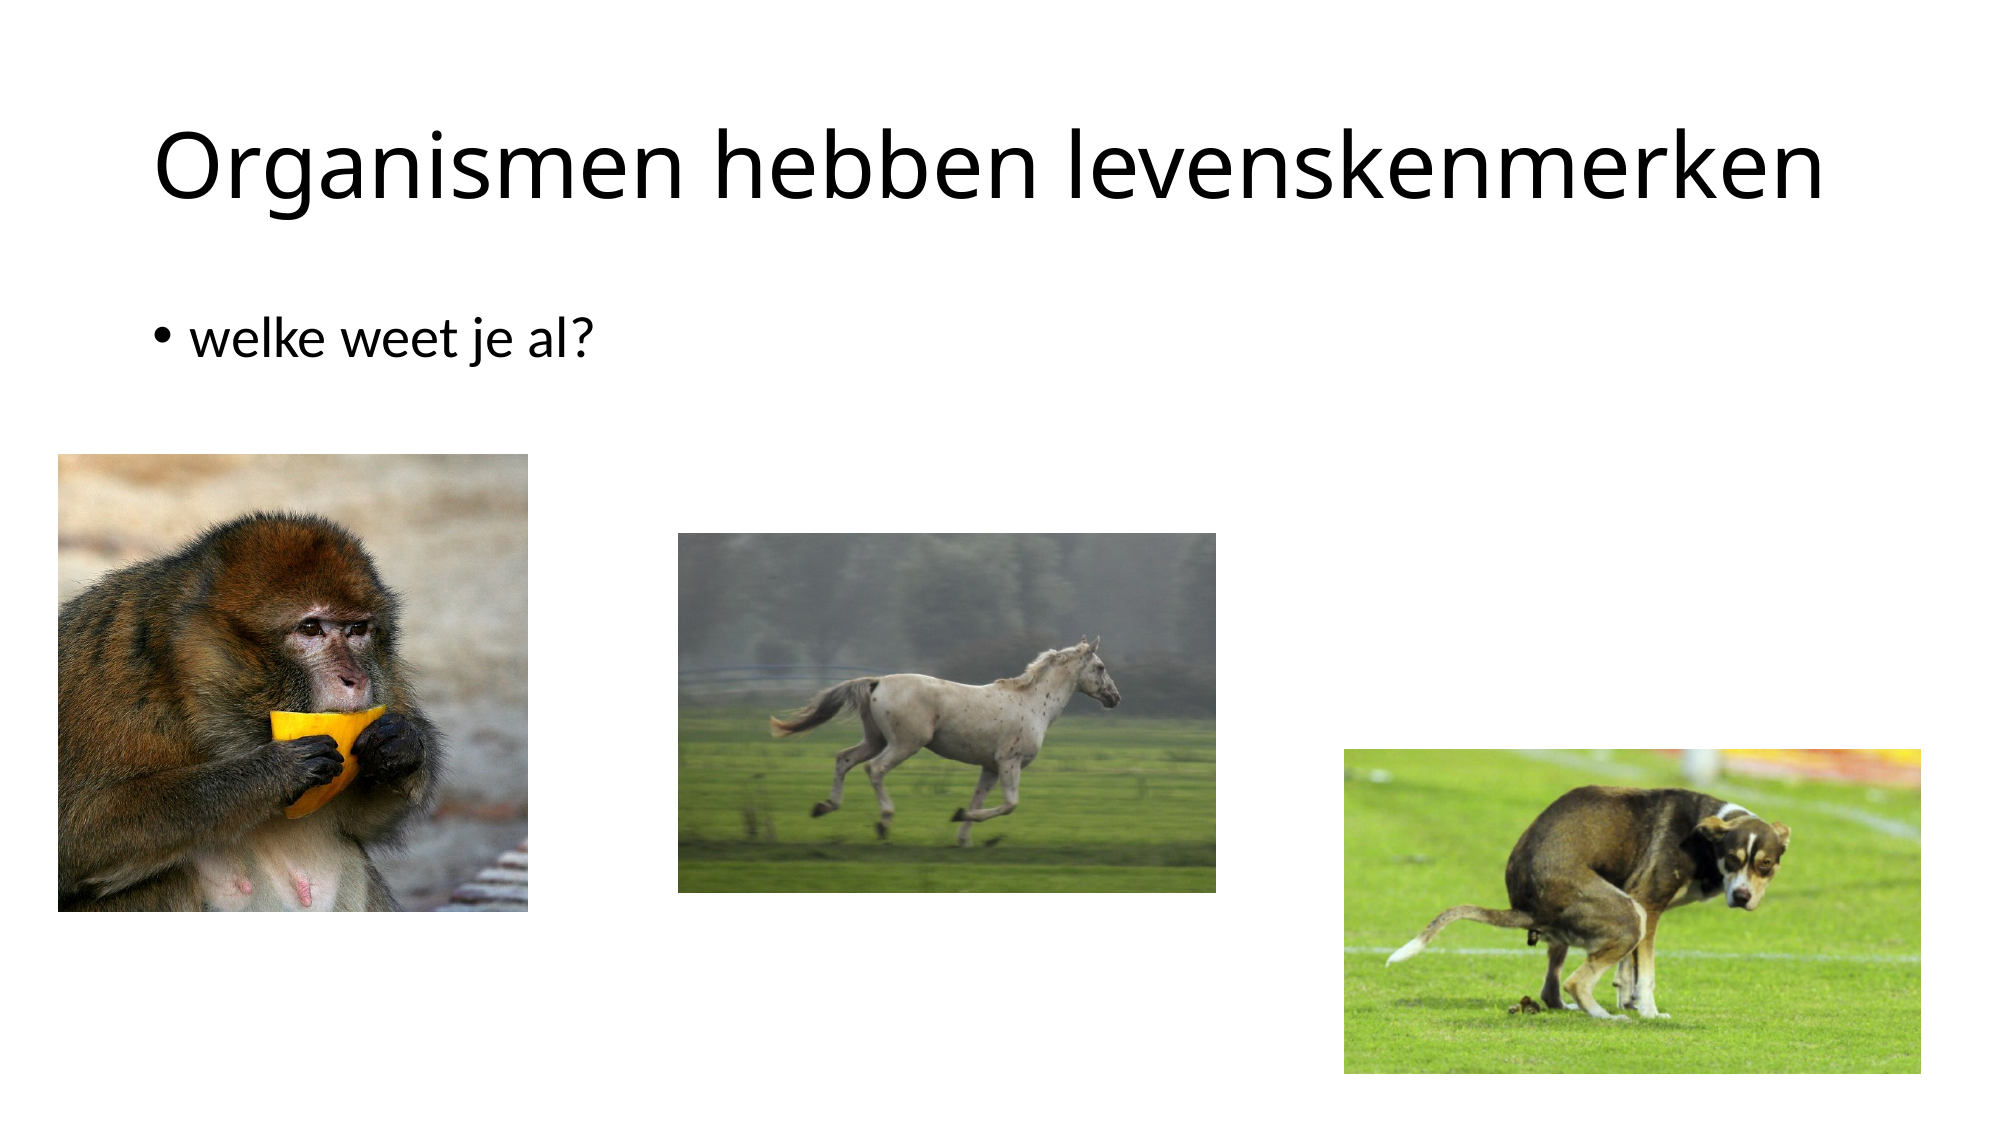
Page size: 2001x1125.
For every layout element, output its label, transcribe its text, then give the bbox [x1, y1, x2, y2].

picture [1344, 749, 1921, 1074]
title Organismen hebben levenskenmerken [137, 59, 1863, 278]
picture [678, 533, 1216, 893]
list welke weet je al? [137, 299, 1863, 1014]
picture [58, 454, 528, 912]
